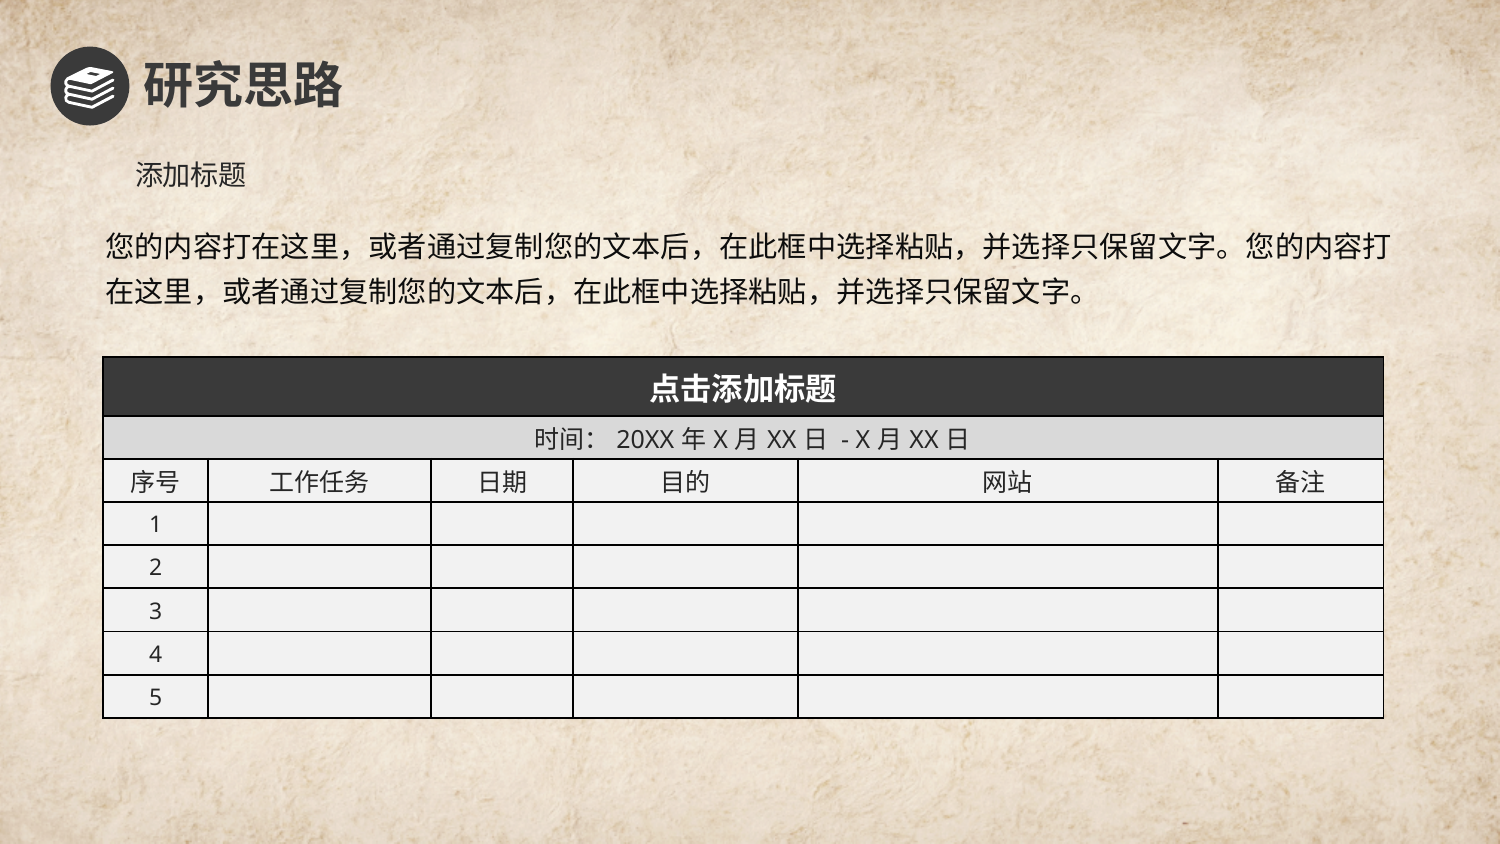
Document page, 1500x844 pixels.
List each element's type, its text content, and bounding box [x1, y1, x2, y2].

table_cell [1219, 589, 1383, 631]
table_cell [1219, 632, 1383, 674]
picture [0, 0, 1500, 844]
table_cell [1219, 676, 1383, 717]
table_cell [209, 676, 430, 717]
table_cell [799, 676, 1217, 717]
table_cell [209, 632, 430, 674]
table_cell [799, 589, 1217, 631]
table_cell [432, 503, 572, 544]
table_cell 时间：20XX年X月XX日 - X月XX日 [104, 417, 1383, 458]
table_cell [574, 546, 797, 587]
table_cell [574, 503, 797, 544]
table_cell [209, 589, 430, 631]
table_cell 4 [104, 632, 207, 674]
table_cell 5 [104, 676, 207, 717]
text_box 研究思路 [128, 46, 411, 121]
table_cell [1219, 503, 1383, 544]
table_cell 网站 [799, 460, 1217, 501]
table_header 点击添加标题 [104, 358, 1383, 415]
table_cell [1219, 546, 1383, 587]
table_cell [432, 589, 572, 631]
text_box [51, 47, 129, 125]
table_cell 3 [104, 589, 207, 631]
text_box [90, 150, 1410, 314]
table_cell [432, 632, 572, 674]
table_cell 序号 [104, 460, 207, 501]
table_cell 1 [104, 503, 207, 544]
table_cell [432, 676, 572, 717]
table_cell 备注 [1219, 460, 1383, 501]
table_cell 2 [104, 546, 207, 587]
table_cell 工作任务 [209, 460, 430, 501]
table_cell 目的 [574, 460, 797, 501]
table_cell 日期 [432, 460, 572, 501]
table_cell [209, 546, 430, 587]
table_cell [432, 546, 572, 587]
table_cell [799, 632, 1217, 674]
table_cell [574, 589, 797, 631]
table_cell [209, 503, 430, 544]
table_cell [799, 546, 1217, 587]
table_cell [799, 503, 1217, 544]
table_cell [574, 632, 797, 674]
table_cell [574, 676, 797, 717]
